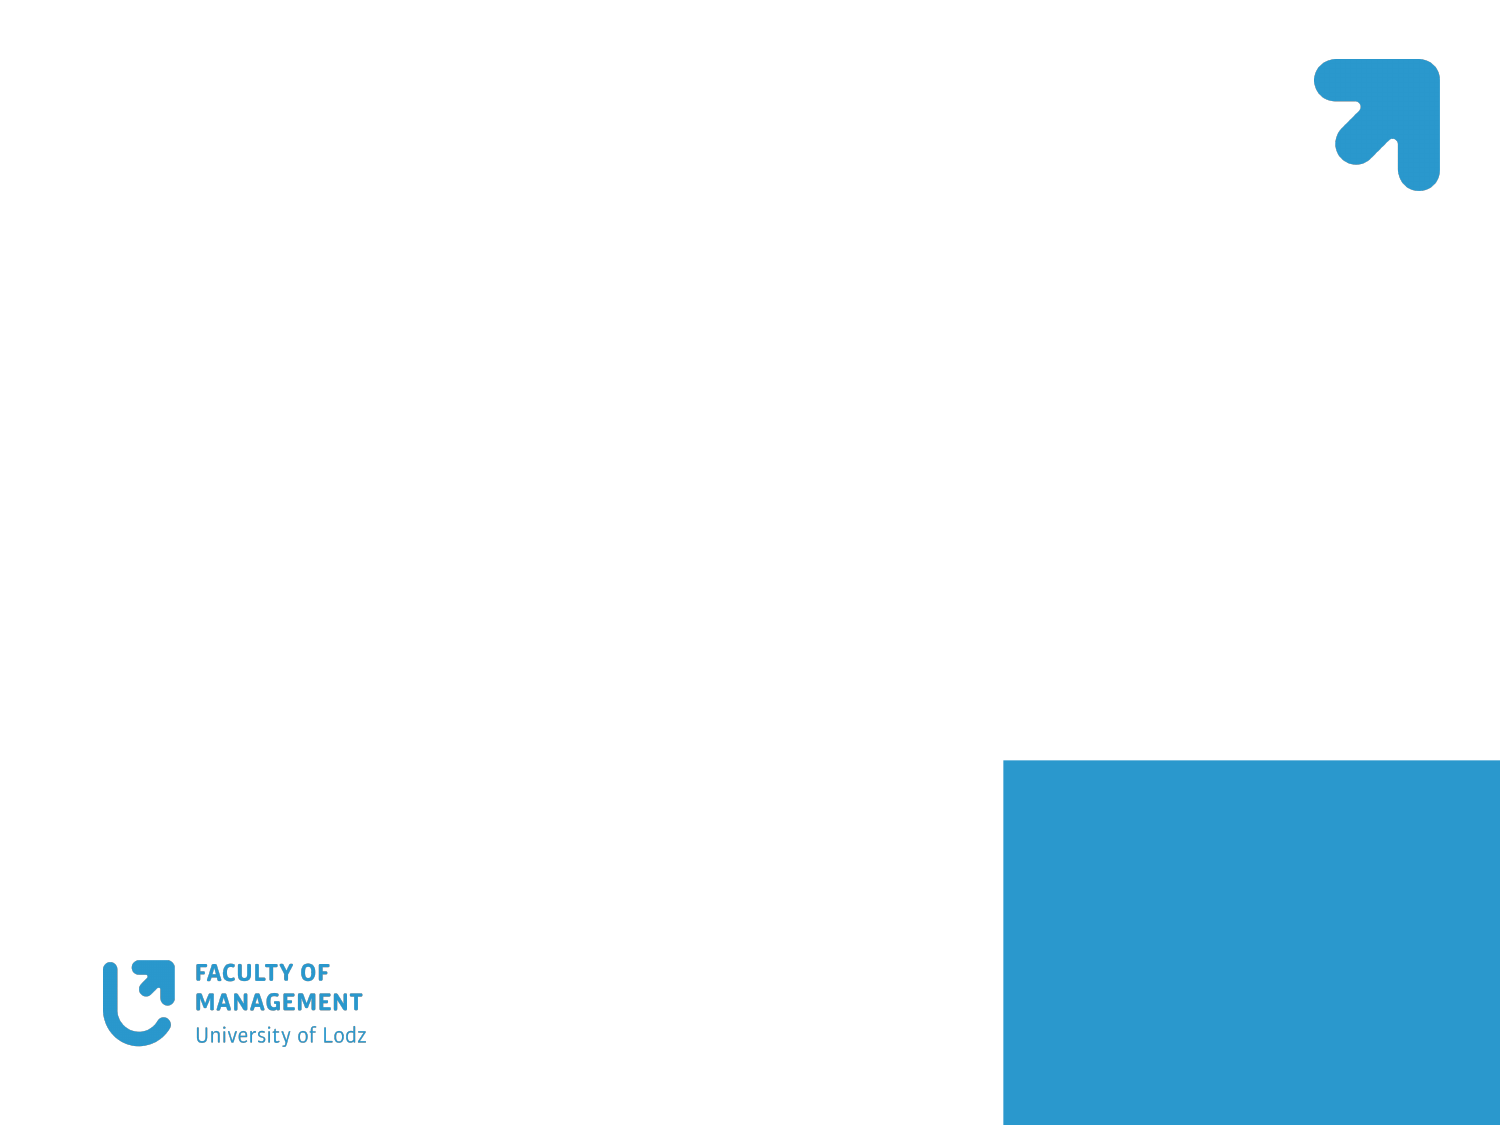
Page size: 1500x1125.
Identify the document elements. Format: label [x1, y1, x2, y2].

picture [103, 960, 366, 1047]
picture [1003, 0, 1500, 761]
